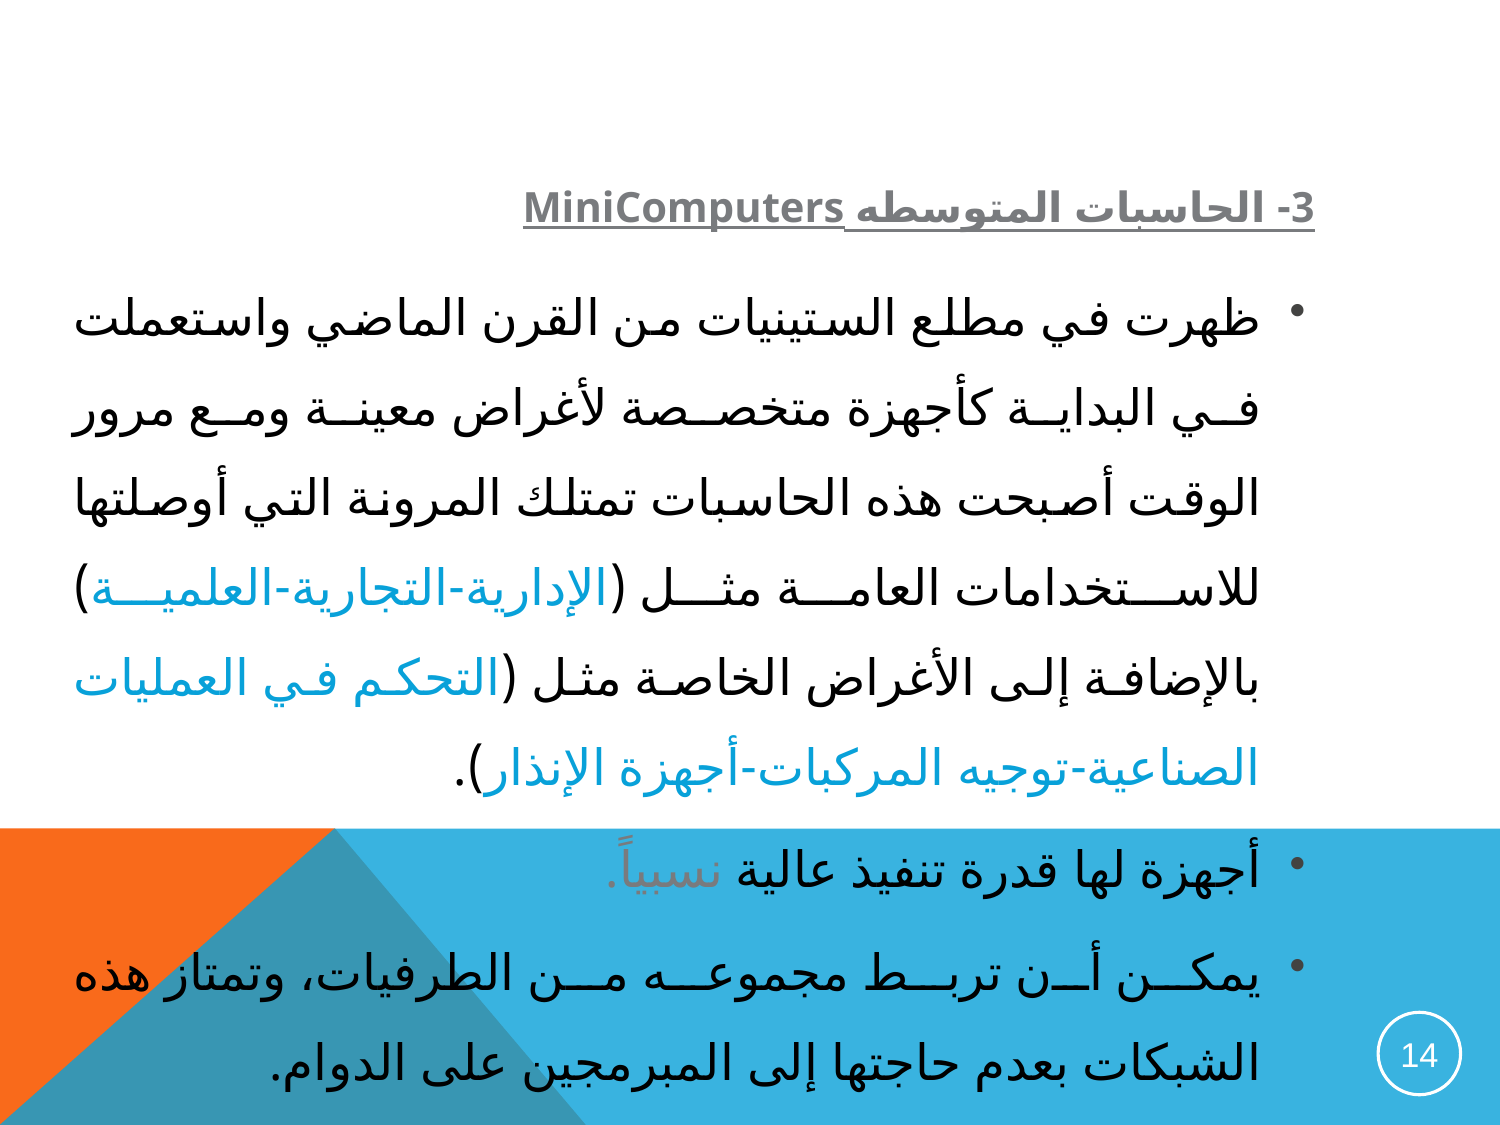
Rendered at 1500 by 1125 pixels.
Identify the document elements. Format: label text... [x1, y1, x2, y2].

text_box [64, 243, 1328, 1012]
text_box ظهرت في مطلع الستينيات من القرن الماضي واستعملت في البداية كأجهزة متخصصة لأغراض معينة ومع مرور الوقت أصبحت هذه الحاسبات تمتلك المرونة التي أوصلتها للاستخدامات العامة مثل (الإدارية-التجارية-العلمية) بالإضافة إلى الأغراض الخاصة مثل (التحكم في العمليات الصناعية-توجيه المركبات-أجهزة الإنذار). أجهزة لها قدرة تنفيذ عالية نسبياً. يمكن أن تربط مجموعه من الطرفيات، وتمتاز هذه الشبكات بعدم حاجتها إلى المبرمجين على الدوام. [58, 247, 1321, 1059]
slide_number 14 [1376, 1010, 1463, 1097]
text_box 3- الحاسبات المتوسطه MiniComputers [507, 173, 1330, 239]
